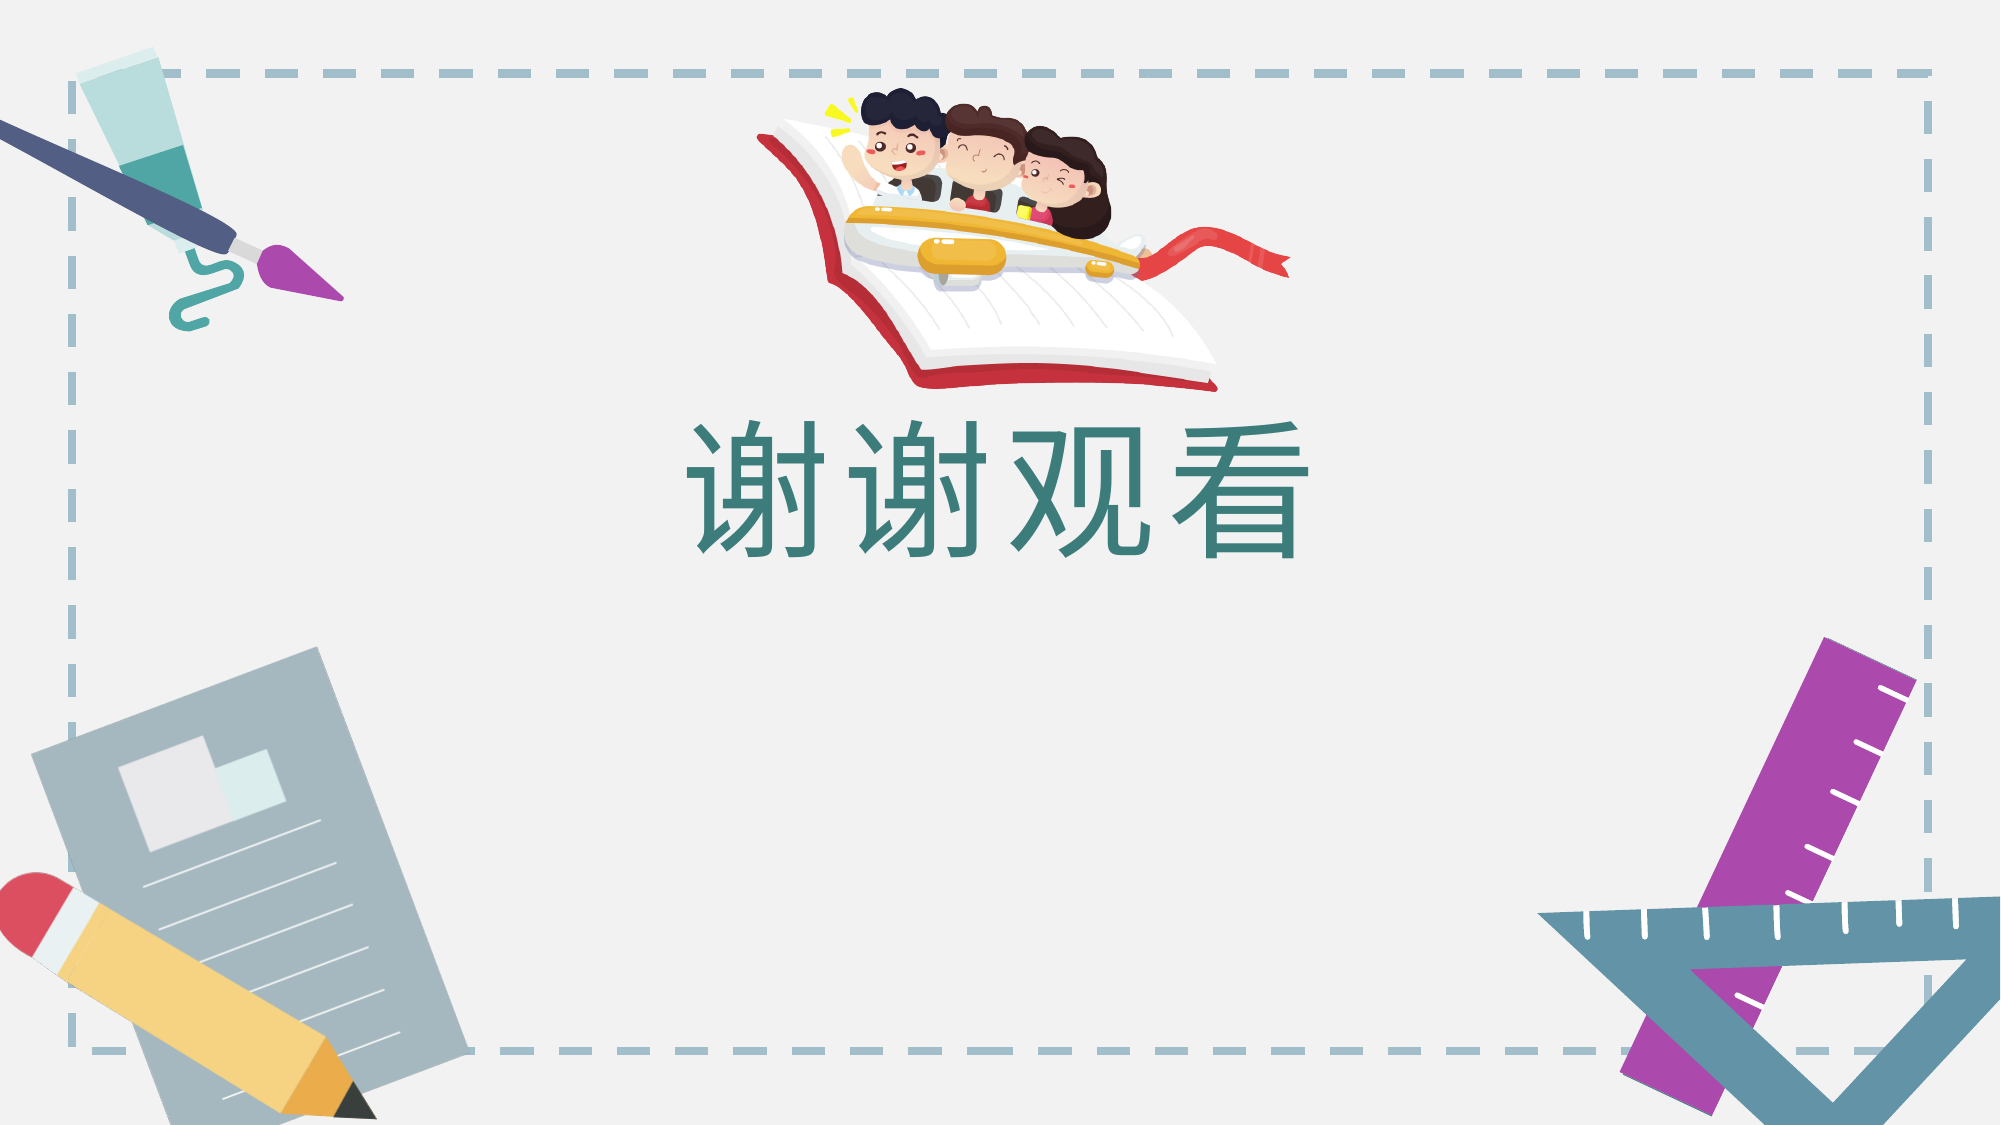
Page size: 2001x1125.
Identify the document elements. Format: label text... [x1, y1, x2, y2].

picture [756, 76, 1291, 392]
picture [0, 646, 471, 1125]
title 谢谢观看 [379, 353, 1620, 577]
